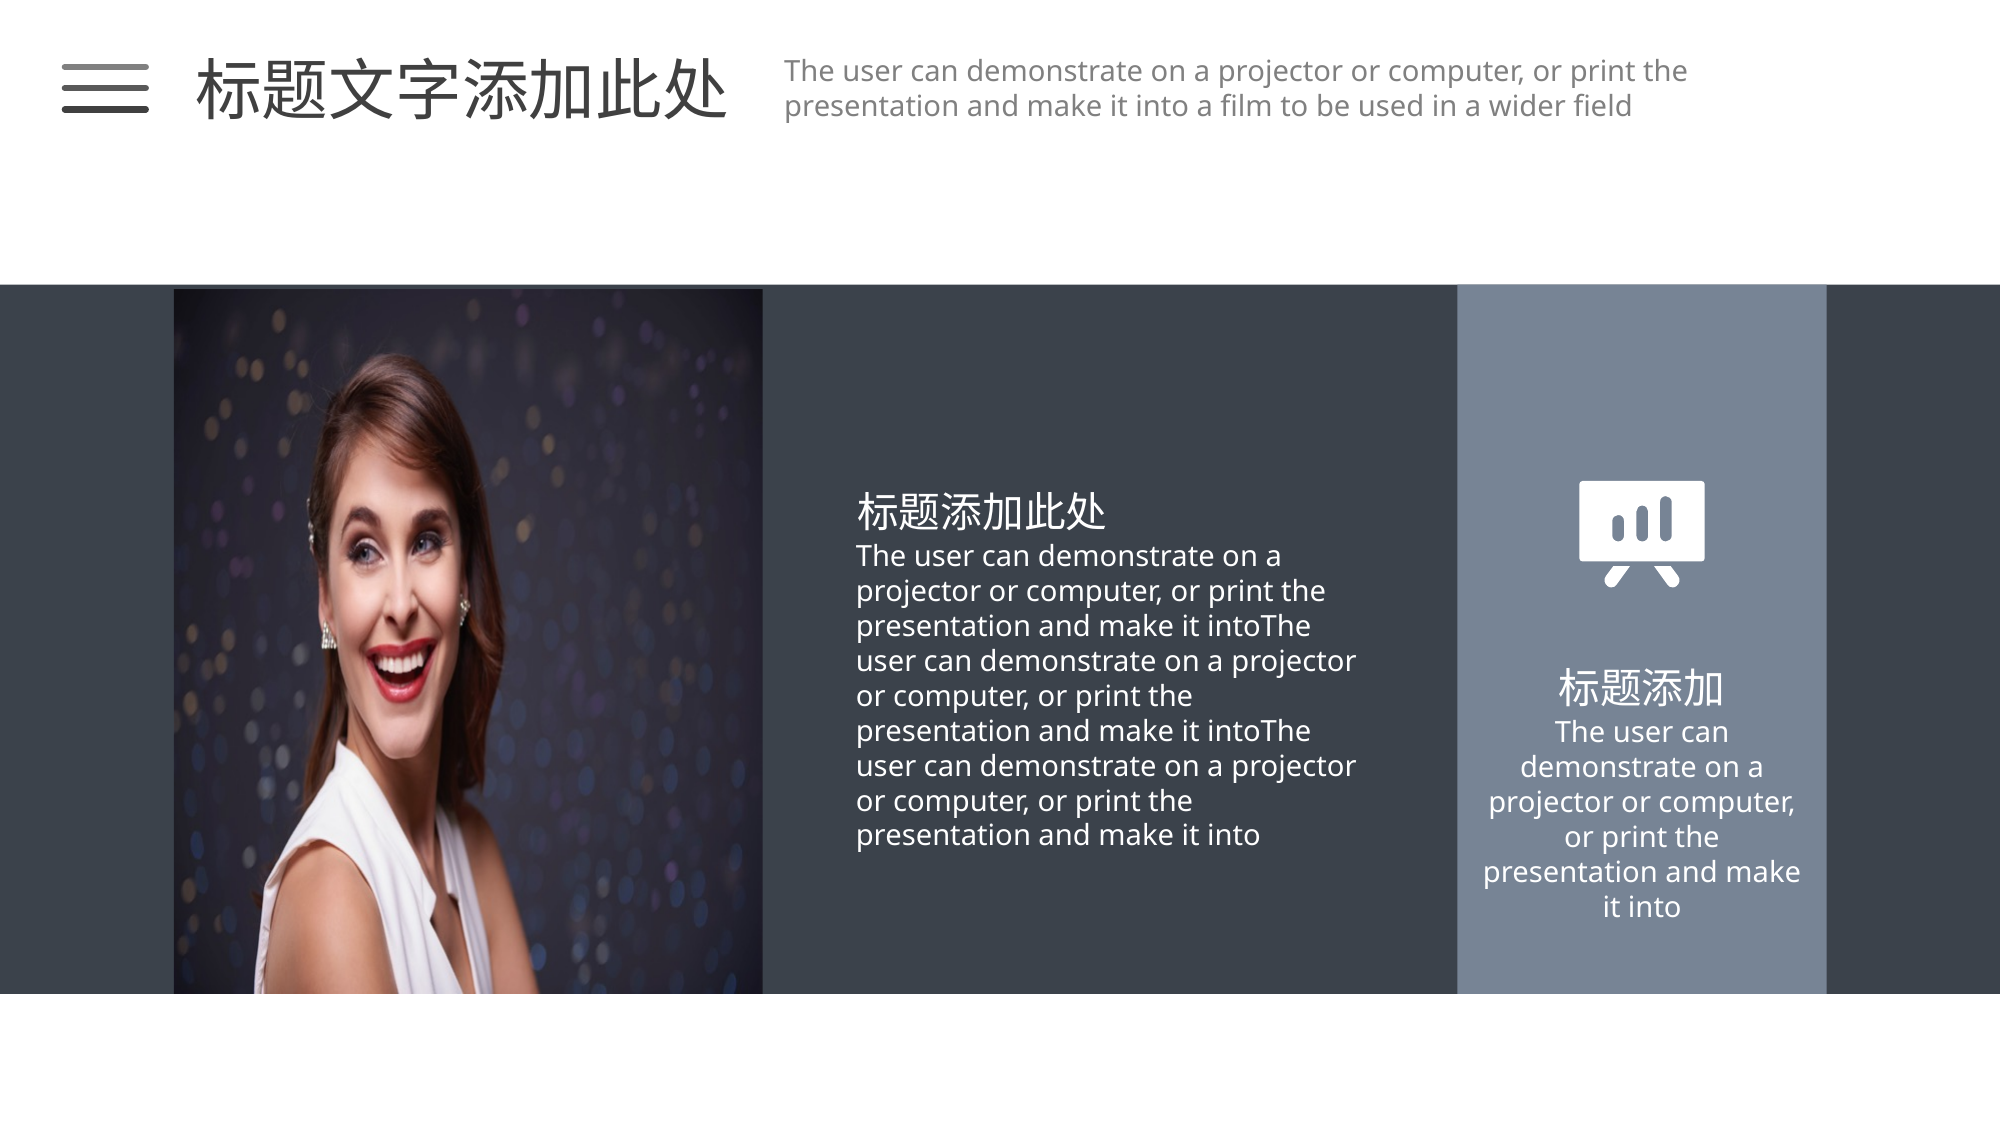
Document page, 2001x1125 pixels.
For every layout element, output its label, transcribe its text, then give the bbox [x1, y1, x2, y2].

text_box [64, 66, 146, 110]
text_box [1652, 565, 1681, 589]
text_box [1456, 284, 1828, 995]
text_box [1603, 565, 1632, 589]
picture [173, 289, 763, 994]
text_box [1467, 654, 1817, 934]
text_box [840, 477, 1379, 863]
text_box [1578, 479, 1706, 563]
text_box [0, 284, 1456, 995]
text_box The user can demonstrate on a projector or computer, or print the presentation and make it into a film to be used in a wider field [769, 45, 1827, 130]
text_box [1828, 284, 2000, 995]
text_box 标题文字添加此处 [180, 40, 745, 135]
